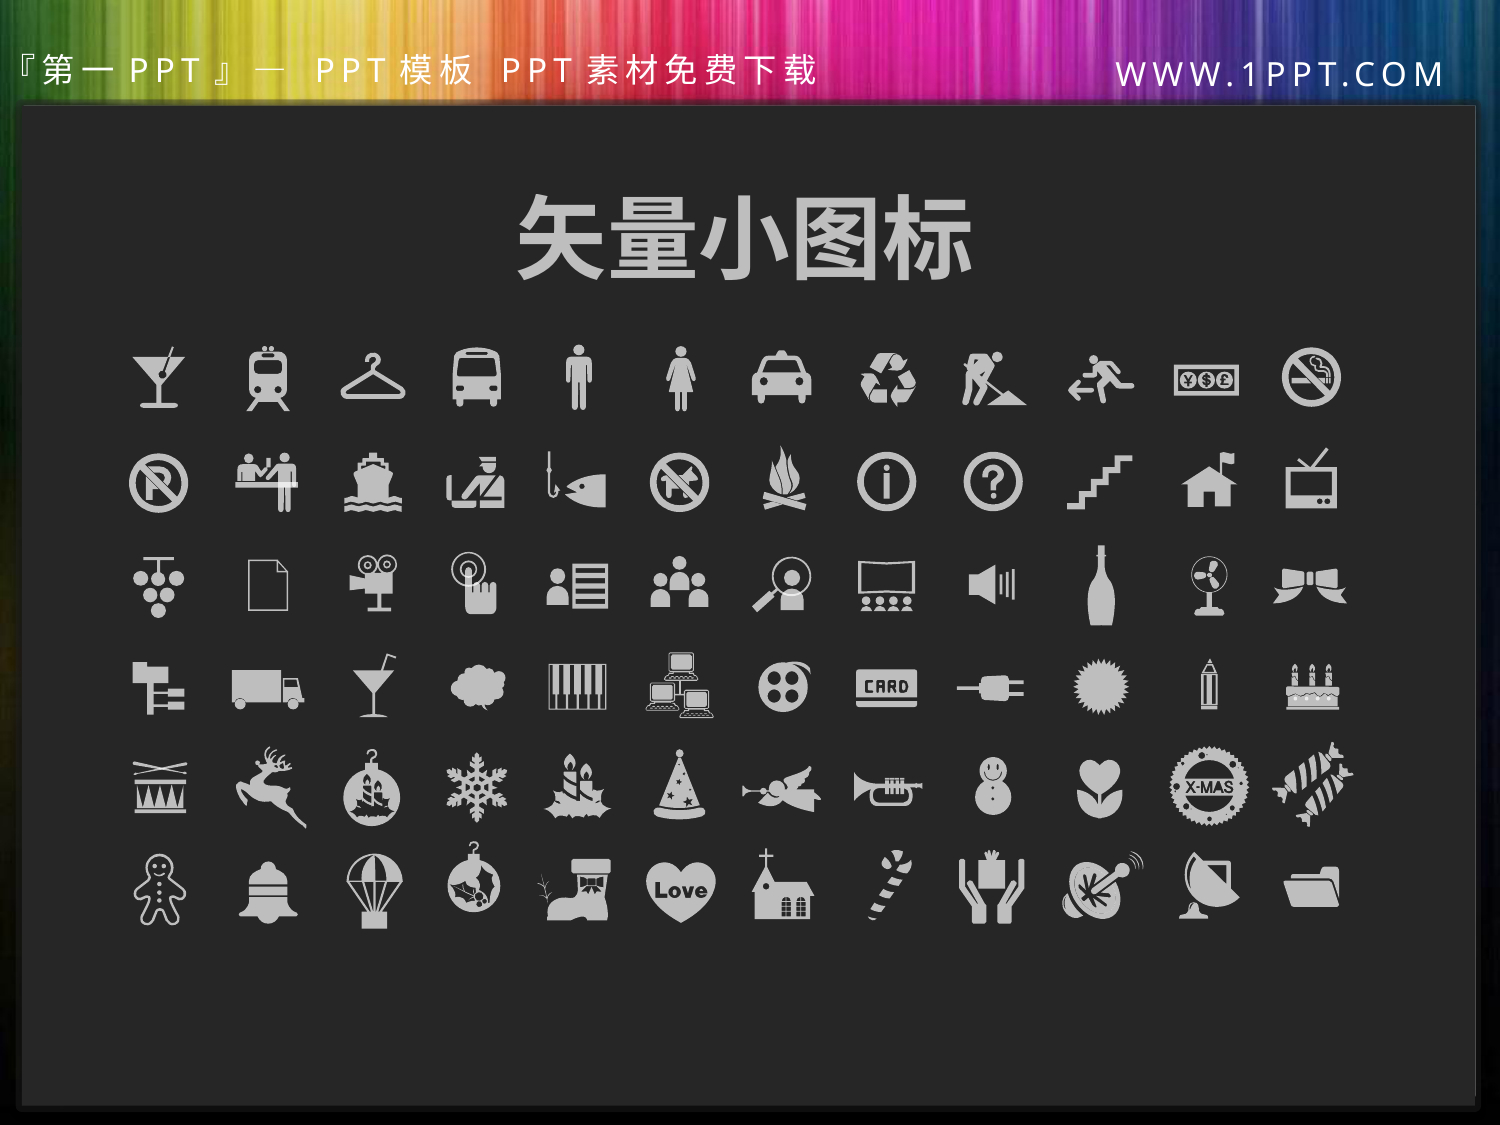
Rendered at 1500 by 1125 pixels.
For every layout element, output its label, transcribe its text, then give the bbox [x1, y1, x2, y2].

text_box [459, 560, 478, 578]
text_box [234, 699, 246, 710]
text_box [1306, 571, 1314, 586]
text_box [1309, 677, 1316, 686]
text_box [881, 857, 892, 870]
text_box [1325, 677, 1332, 686]
text_box [1325, 663, 1332, 672]
text_box [363, 561, 372, 570]
text_box [978, 849, 1006, 889]
text_box [975, 757, 1012, 815]
text_box [758, 661, 811, 713]
text_box [646, 862, 716, 923]
text_box [963, 451, 1023, 512]
text_box [572, 563, 609, 609]
text_box [344, 504, 402, 512]
text_box [901, 605, 913, 612]
text_box [238, 897, 298, 924]
text_box [783, 588, 800, 594]
text_box [248, 559, 289, 611]
text_box [653, 807, 706, 820]
text_box [645, 682, 680, 711]
text_box [168, 570, 185, 586]
text_box [132, 761, 187, 775]
text_box [1328, 741, 1344, 758]
text_box [566, 356, 592, 410]
text_box [1316, 586, 1347, 604]
text_box [1169, 746, 1250, 827]
text_box [683, 492, 689, 499]
text_box [461, 475, 496, 500]
text_box [1005, 571, 1009, 598]
text_box [1201, 674, 1218, 705]
text_box [1179, 371, 1197, 389]
text_box [237, 453, 268, 481]
text_box [1287, 693, 1338, 707]
text_box [861, 596, 871, 605]
text_box [1272, 586, 1304, 604]
text_box [1201, 705, 1218, 710]
text_box [670, 654, 692, 670]
text_box [896, 859, 912, 874]
text_box [446, 752, 508, 823]
text_box [546, 451, 561, 498]
text_box [869, 353, 897, 374]
text_box [1315, 568, 1338, 589]
text_box [573, 344, 585, 356]
text_box [860, 605, 873, 612]
text_box [659, 757, 700, 808]
text_box [883, 473, 890, 499]
text_box [548, 663, 607, 710]
text_box [875, 596, 885, 605]
text_box [956, 675, 1024, 702]
text_box [1339, 763, 1354, 778]
text_box [1298, 762, 1307, 791]
text_box [1284, 784, 1291, 792]
text_box [959, 858, 987, 924]
text_box [1318, 377, 1326, 384]
text_box [168, 346, 174, 358]
text_box [1181, 452, 1238, 507]
text_box [279, 452, 290, 463]
text_box [1330, 774, 1344, 795]
text_box [563, 778, 577, 797]
text_box [1286, 706, 1340, 710]
text_box [1069, 862, 1121, 919]
text_box [1201, 664, 1218, 674]
text_box [133, 570, 149, 586]
text_box [344, 452, 402, 504]
text_box [887, 876, 903, 886]
text_box [649, 452, 710, 513]
text_box [857, 451, 917, 512]
text_box [479, 462, 496, 474]
text_box [145, 476, 159, 500]
text_box [231, 670, 282, 703]
text_box [1194, 571, 1207, 580]
text_box [134, 809, 187, 814]
text_box [786, 492, 806, 501]
text_box [571, 858, 611, 874]
text_box [873, 605, 887, 612]
text_box [672, 555, 687, 570]
text_box [451, 551, 487, 587]
text_box [282, 678, 305, 703]
text_box [1315, 786, 1326, 812]
text_box [1309, 663, 1315, 672]
text_box [1291, 377, 1312, 384]
text_box [878, 888, 895, 899]
text_box [902, 596, 912, 605]
text_box [343, 749, 401, 827]
text_box [1011, 569, 1015, 600]
text_box [997, 858, 1025, 924]
text_box [691, 572, 706, 587]
text_box [1325, 753, 1332, 762]
text_box [675, 749, 684, 757]
text_box [1291, 677, 1298, 686]
text_box [349, 554, 398, 612]
text_box [891, 850, 903, 862]
text_box [346, 853, 403, 929]
text_box [479, 475, 505, 508]
text_box [287, 698, 299, 710]
text_box [447, 841, 501, 913]
text_box [248, 861, 288, 885]
text_box [858, 560, 916, 594]
text_box [1082, 360, 1135, 404]
text_box [660, 475, 680, 499]
text_box [751, 556, 812, 613]
text_box [265, 463, 297, 513]
text_box [666, 357, 696, 412]
text_box [1325, 672, 1332, 680]
text_box [1290, 866, 1340, 899]
text_box [563, 771, 577, 784]
text_box [478, 456, 496, 462]
text_box [1090, 863, 1130, 895]
text_box [1286, 686, 1340, 696]
text_box [1306, 810, 1313, 816]
text_box [787, 454, 800, 494]
text_box [1087, 545, 1115, 626]
text_box [452, 347, 501, 407]
text_box [1208, 560, 1218, 573]
text_box [537, 873, 553, 904]
text_box [1291, 672, 1298, 680]
text_box [1068, 379, 1095, 401]
text_box [1173, 364, 1239, 396]
text_box [159, 587, 175, 603]
picture [0, 0, 1500, 1125]
text_box [688, 589, 709, 607]
text_box [235, 482, 278, 488]
text_box [1291, 663, 1298, 672]
text_box [653, 572, 668, 587]
text_box [132, 662, 185, 715]
text_box [669, 571, 690, 591]
text_box [982, 464, 1004, 491]
text_box [883, 464, 890, 471]
text_box [1309, 672, 1316, 680]
text_box [1197, 371, 1216, 389]
text_box [564, 753, 576, 771]
text_box [854, 771, 923, 806]
text_box [1184, 851, 1240, 907]
text_box [266, 457, 271, 468]
text_box [870, 902, 886, 913]
text_box [547, 874, 608, 921]
text_box [889, 596, 898, 605]
text_box [780, 594, 804, 611]
text_box [1272, 787, 1288, 804]
text_box [968, 564, 996, 605]
text_box [867, 916, 877, 921]
text_box [890, 384, 917, 408]
text_box [652, 684, 673, 700]
text_box [1305, 795, 1319, 816]
text_box [1075, 868, 1115, 913]
text_box [990, 492, 997, 499]
text_box [1283, 880, 1340, 907]
text_box [580, 763, 592, 780]
text_box [686, 691, 707, 707]
text_box [1073, 658, 1130, 715]
text_box [962, 351, 1028, 406]
text_box [340, 352, 406, 399]
text_box [134, 779, 187, 785]
text_box [856, 701, 918, 708]
text_box [143, 587, 158, 603]
text_box [164, 762, 188, 769]
text_box [769, 460, 782, 495]
text_box [465, 567, 497, 615]
text_box [742, 765, 821, 813]
text_box [1179, 902, 1209, 919]
text_box [1322, 777, 1334, 804]
text_box [1308, 754, 1317, 783]
text_box [1285, 447, 1337, 509]
text_box [1089, 355, 1099, 365]
text_box [1336, 774, 1343, 780]
text_box [751, 350, 812, 404]
text_box [999, 574, 1003, 595]
text_box [446, 475, 452, 501]
text_box [675, 346, 687, 357]
text_box 矢量小图标 [390, 173, 1099, 299]
text_box [887, 605, 900, 612]
text_box [133, 853, 187, 926]
text_box [1309, 355, 1328, 378]
text_box [450, 664, 506, 711]
text_box [451, 500, 477, 508]
text_box [1284, 770, 1297, 794]
text_box [1209, 576, 1220, 589]
text_box [1062, 893, 1084, 919]
text_box [248, 886, 288, 896]
text_box [1295, 813, 1311, 827]
text_box [147, 466, 172, 486]
text_box [136, 785, 184, 809]
text_box [860, 373, 881, 401]
text_box [565, 474, 606, 508]
text_box [762, 491, 807, 511]
text_box [352, 653, 397, 718]
text_box [1315, 357, 1331, 378]
text_box [1216, 371, 1233, 389]
text_box [1282, 568, 1305, 589]
text_box [775, 445, 792, 495]
text_box [1281, 347, 1342, 407]
text_box [650, 589, 671, 607]
text_box [246, 351, 290, 412]
text_box [1067, 455, 1133, 510]
text_box [897, 370, 916, 388]
text_box [383, 560, 391, 569]
text_box [1191, 556, 1228, 616]
text_box [856, 669, 918, 698]
text_box [869, 389, 887, 403]
text_box [546, 585, 569, 605]
text_box [663, 652, 714, 719]
text_box [153, 872, 165, 877]
text_box [543, 780, 612, 819]
text_box [150, 603, 166, 619]
text_box [143, 557, 174, 586]
text_box [887, 354, 908, 371]
text_box [784, 569, 801, 586]
text_box [1318, 751, 1331, 775]
text_box [235, 746, 307, 829]
text_box [129, 453, 189, 513]
text_box [751, 848, 815, 920]
text_box [133, 769, 160, 775]
text_box [132, 356, 186, 408]
text_box [1077, 759, 1123, 819]
text_box [550, 568, 566, 584]
text_box [679, 466, 699, 486]
text_box [763, 501, 783, 510]
